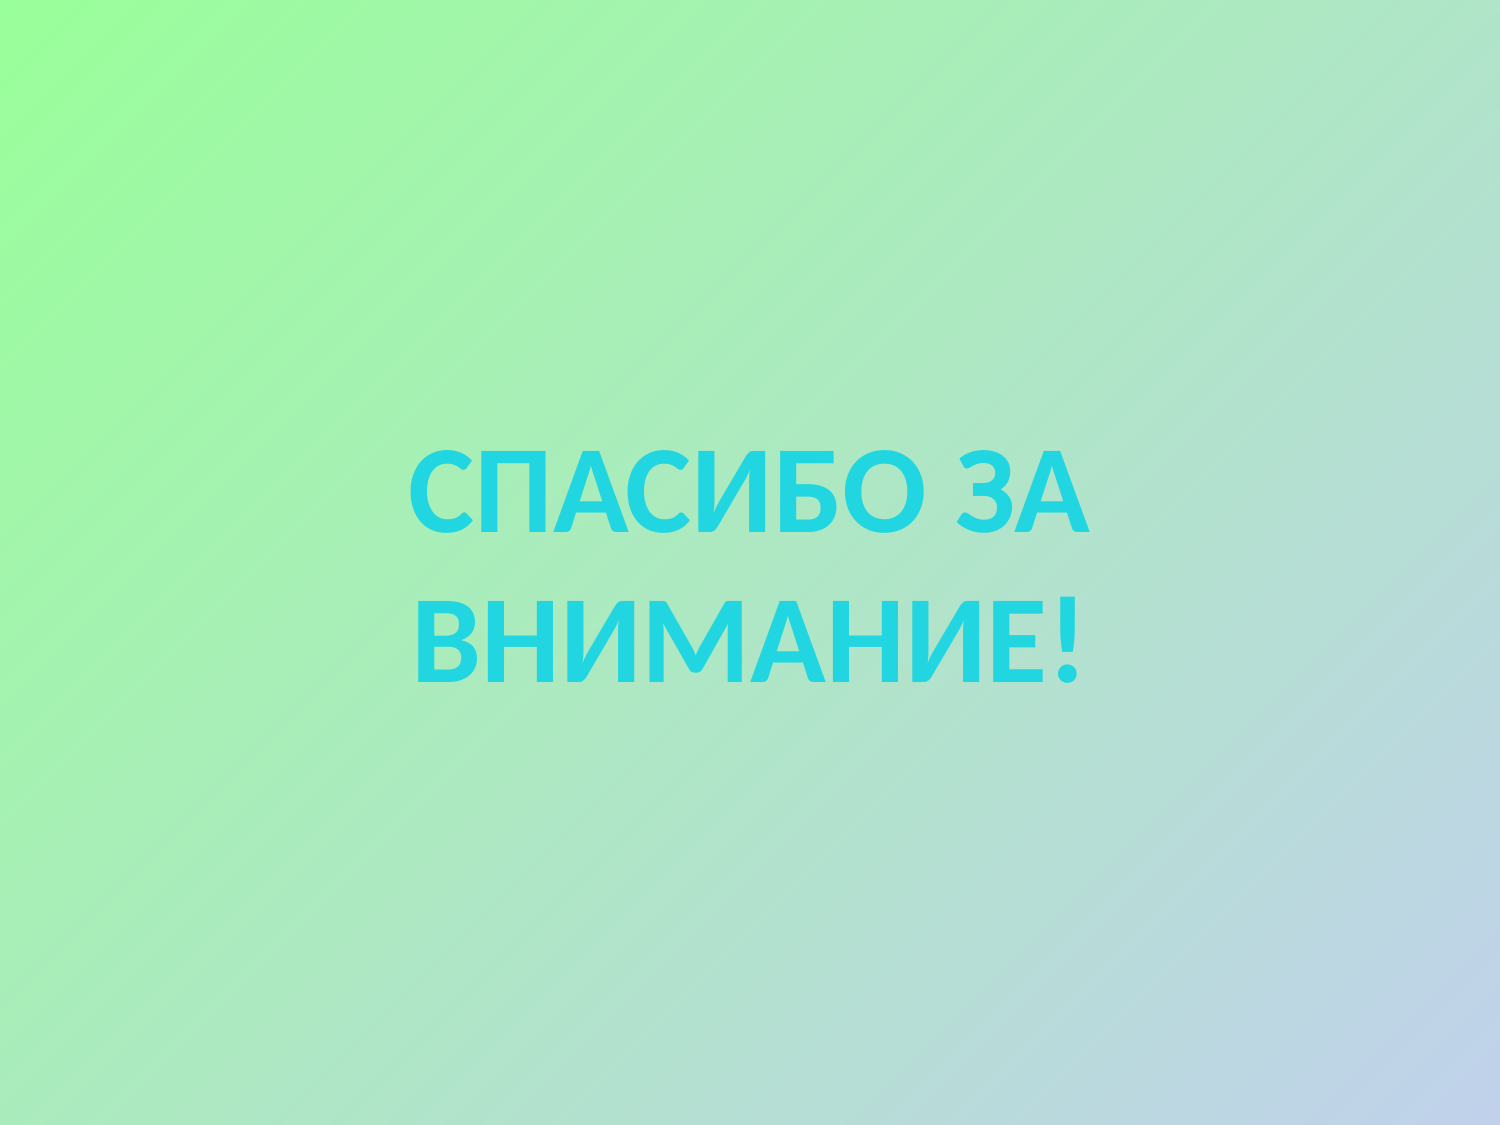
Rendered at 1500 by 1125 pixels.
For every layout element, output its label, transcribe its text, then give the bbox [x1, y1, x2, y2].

title Спасибо за внимание! [75, 45, 1425, 1071]
